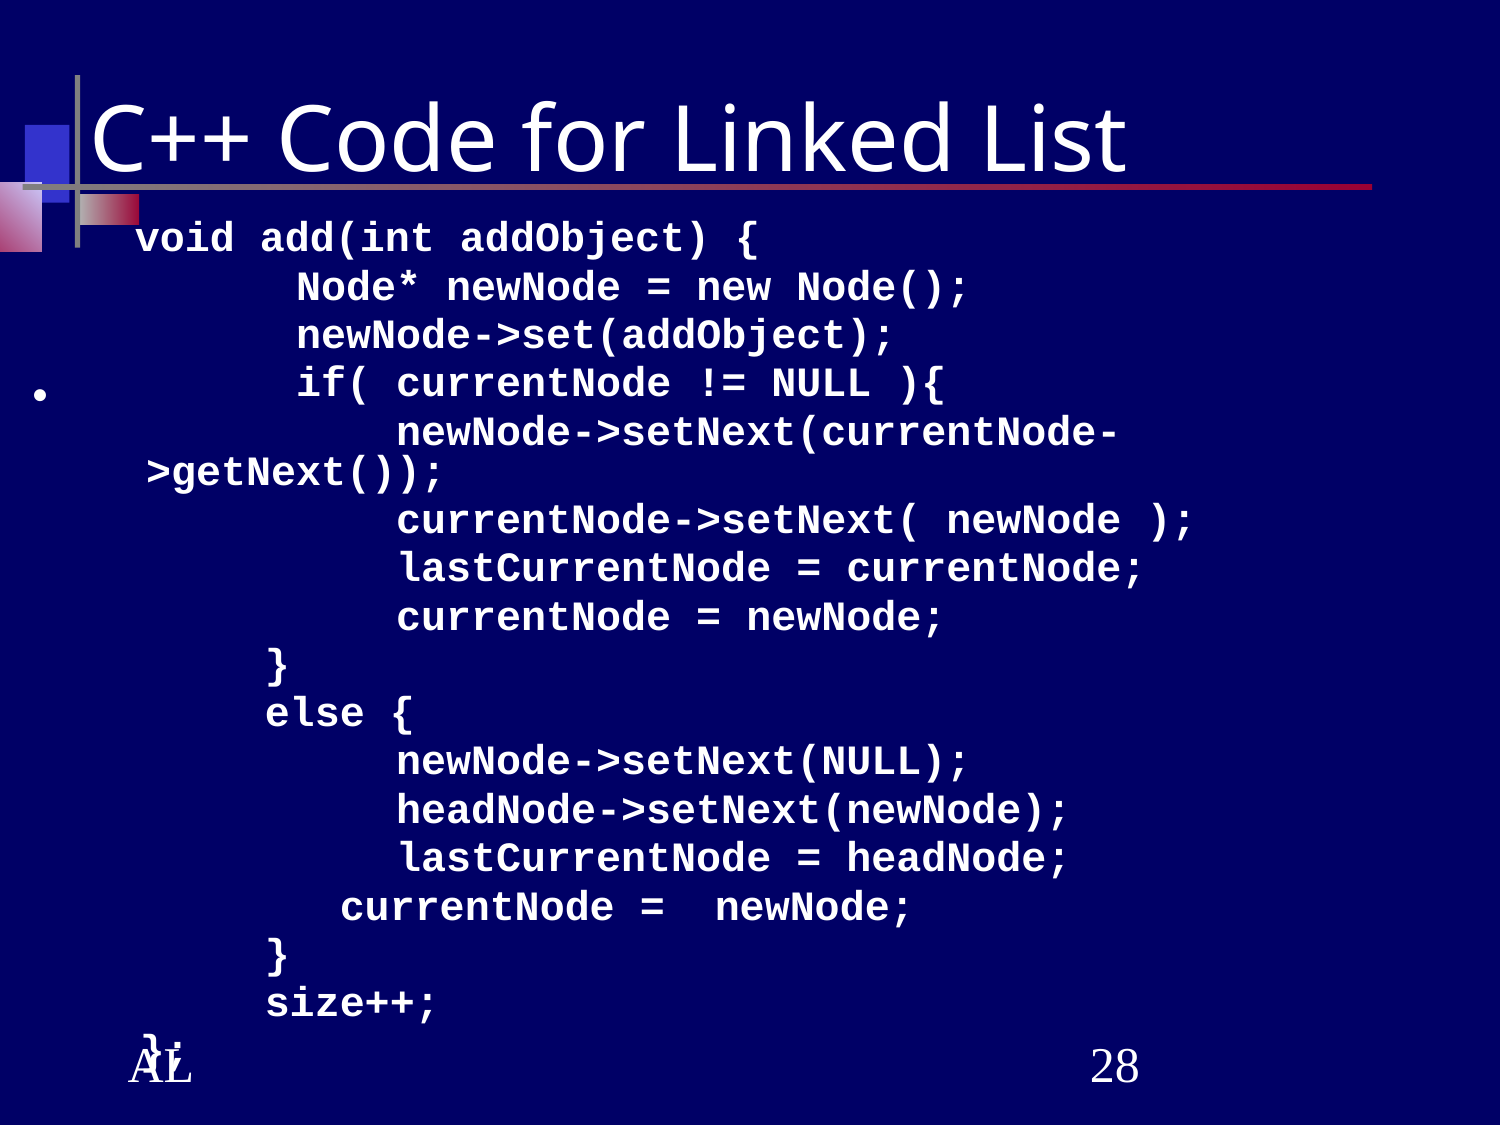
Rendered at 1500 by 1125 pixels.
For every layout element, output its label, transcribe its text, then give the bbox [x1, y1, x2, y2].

list void add(int addObject) { Node* newNode = new Node(); newNode->set(addObject); if( currentNode != NULL ){ newNode->setNext(currentNode->getNext()); currentNode->setNext( newNode ); lastCurrentNode = currentNode; currentNode = newNode; } else { newNode->setNext(NULL); headNode->setNext(newNode); lastCurrentNode = headNode; currentNode = newNode; } size++; }; [74, 212, 1425, 1075]
title C++ Code for Linked List [74, 59, 1425, 210]
slide_number AL [112, 1075, 425, 1100]
slide_number ‹#› [1074, 1075, 1388, 1100]
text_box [12, 362, 1388, 426]
